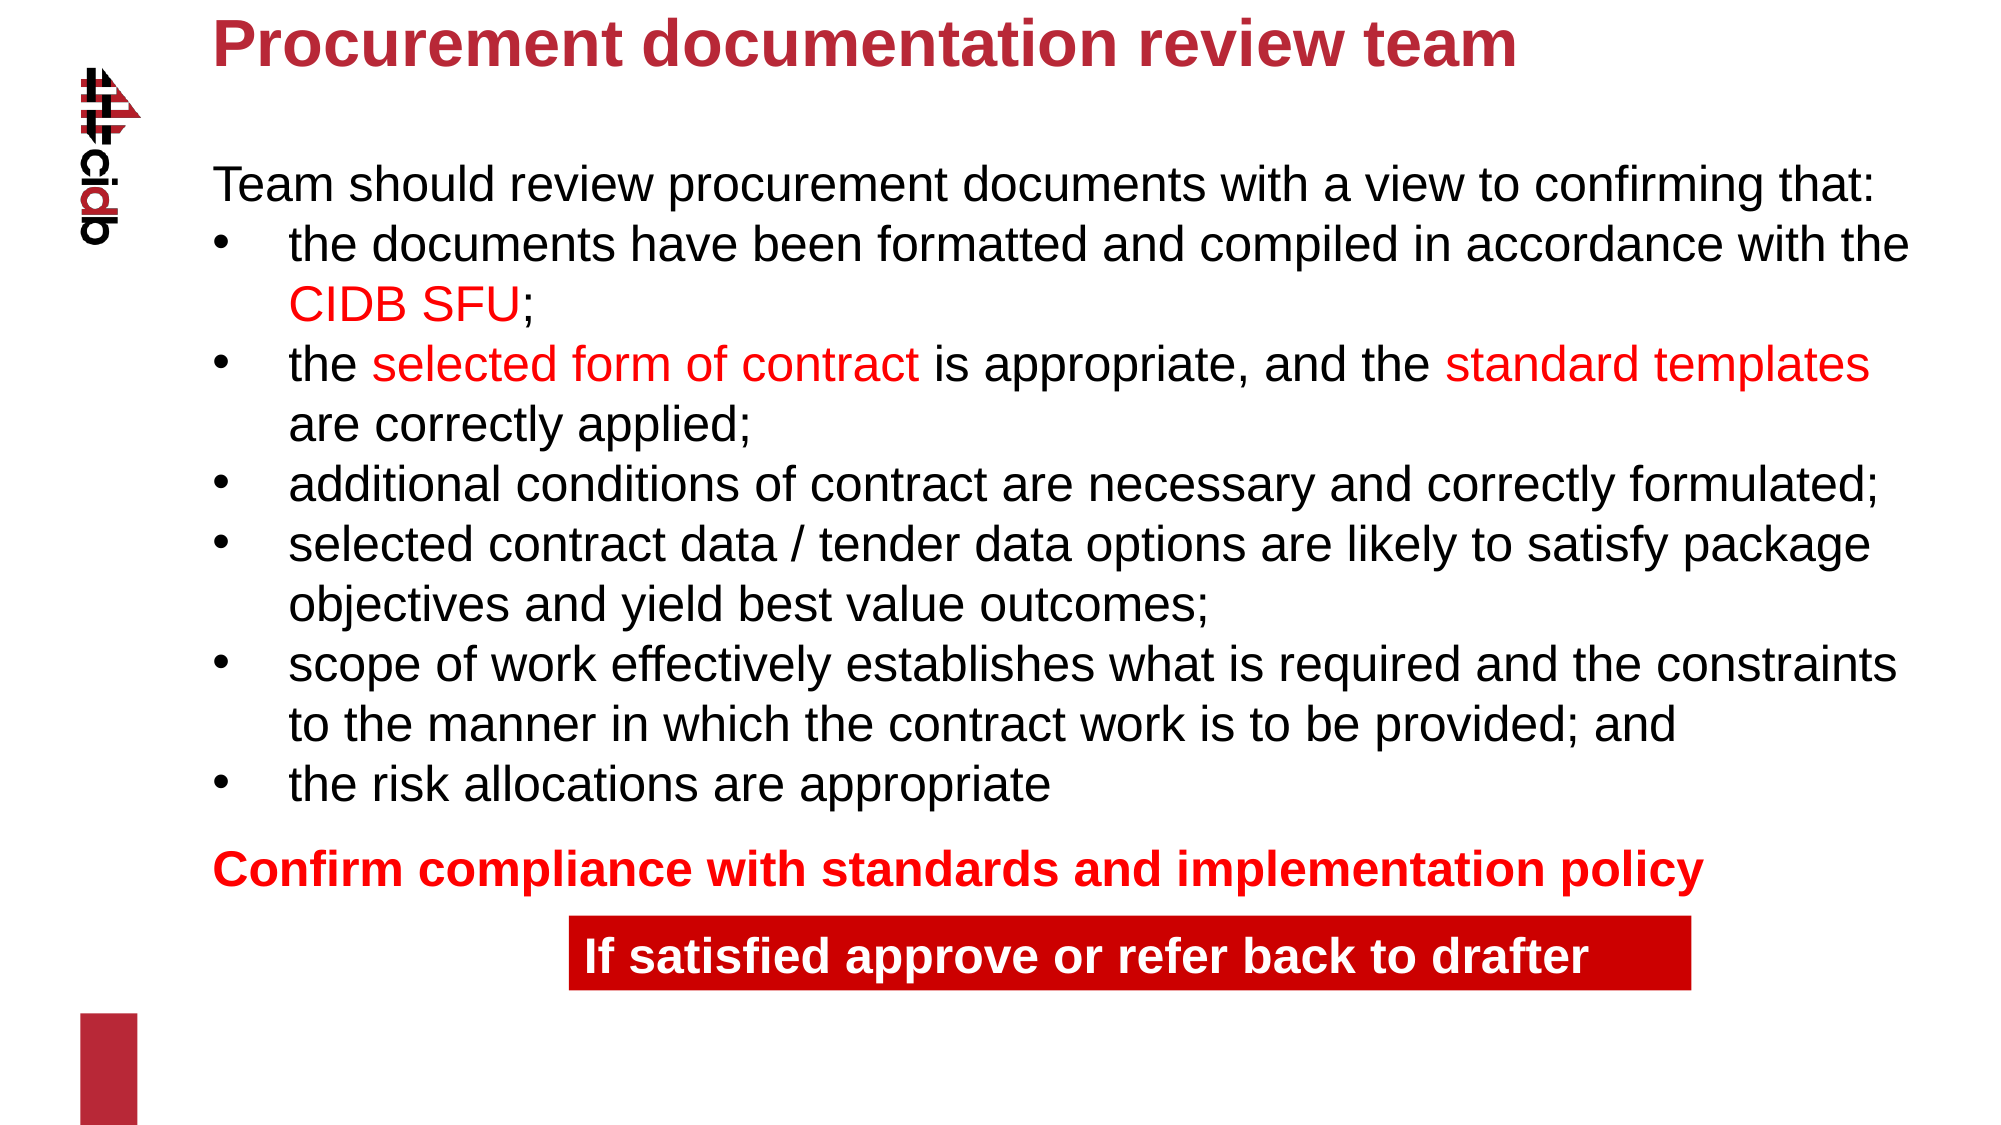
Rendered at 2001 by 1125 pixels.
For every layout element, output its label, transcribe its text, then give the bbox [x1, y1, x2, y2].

list Team should review procurement documents with a view to confirming that: the documents have been formatted and compiled in accordance with the CIDB SFU; the selected form of contract is appropriate, and the standard templates are correctly applied; additional conditions of contract are necessary and correctly formulated; selected contract data / tender data options are likely to satisfy package objectives and yield best value outcomes; scope of work effectively establishes what is required and the constraints to the manner in which the contract work is to be provided; and the risk allocations are appropriate Confirm compliance with standards and implementation policy [212, 91, 1913, 916]
picture [70, 60, 148, 253]
title Procurement documentation review team [212, 0, 1608, 81]
text_box If satisfied approve or refer back to drafter [568, 915, 1692, 991]
